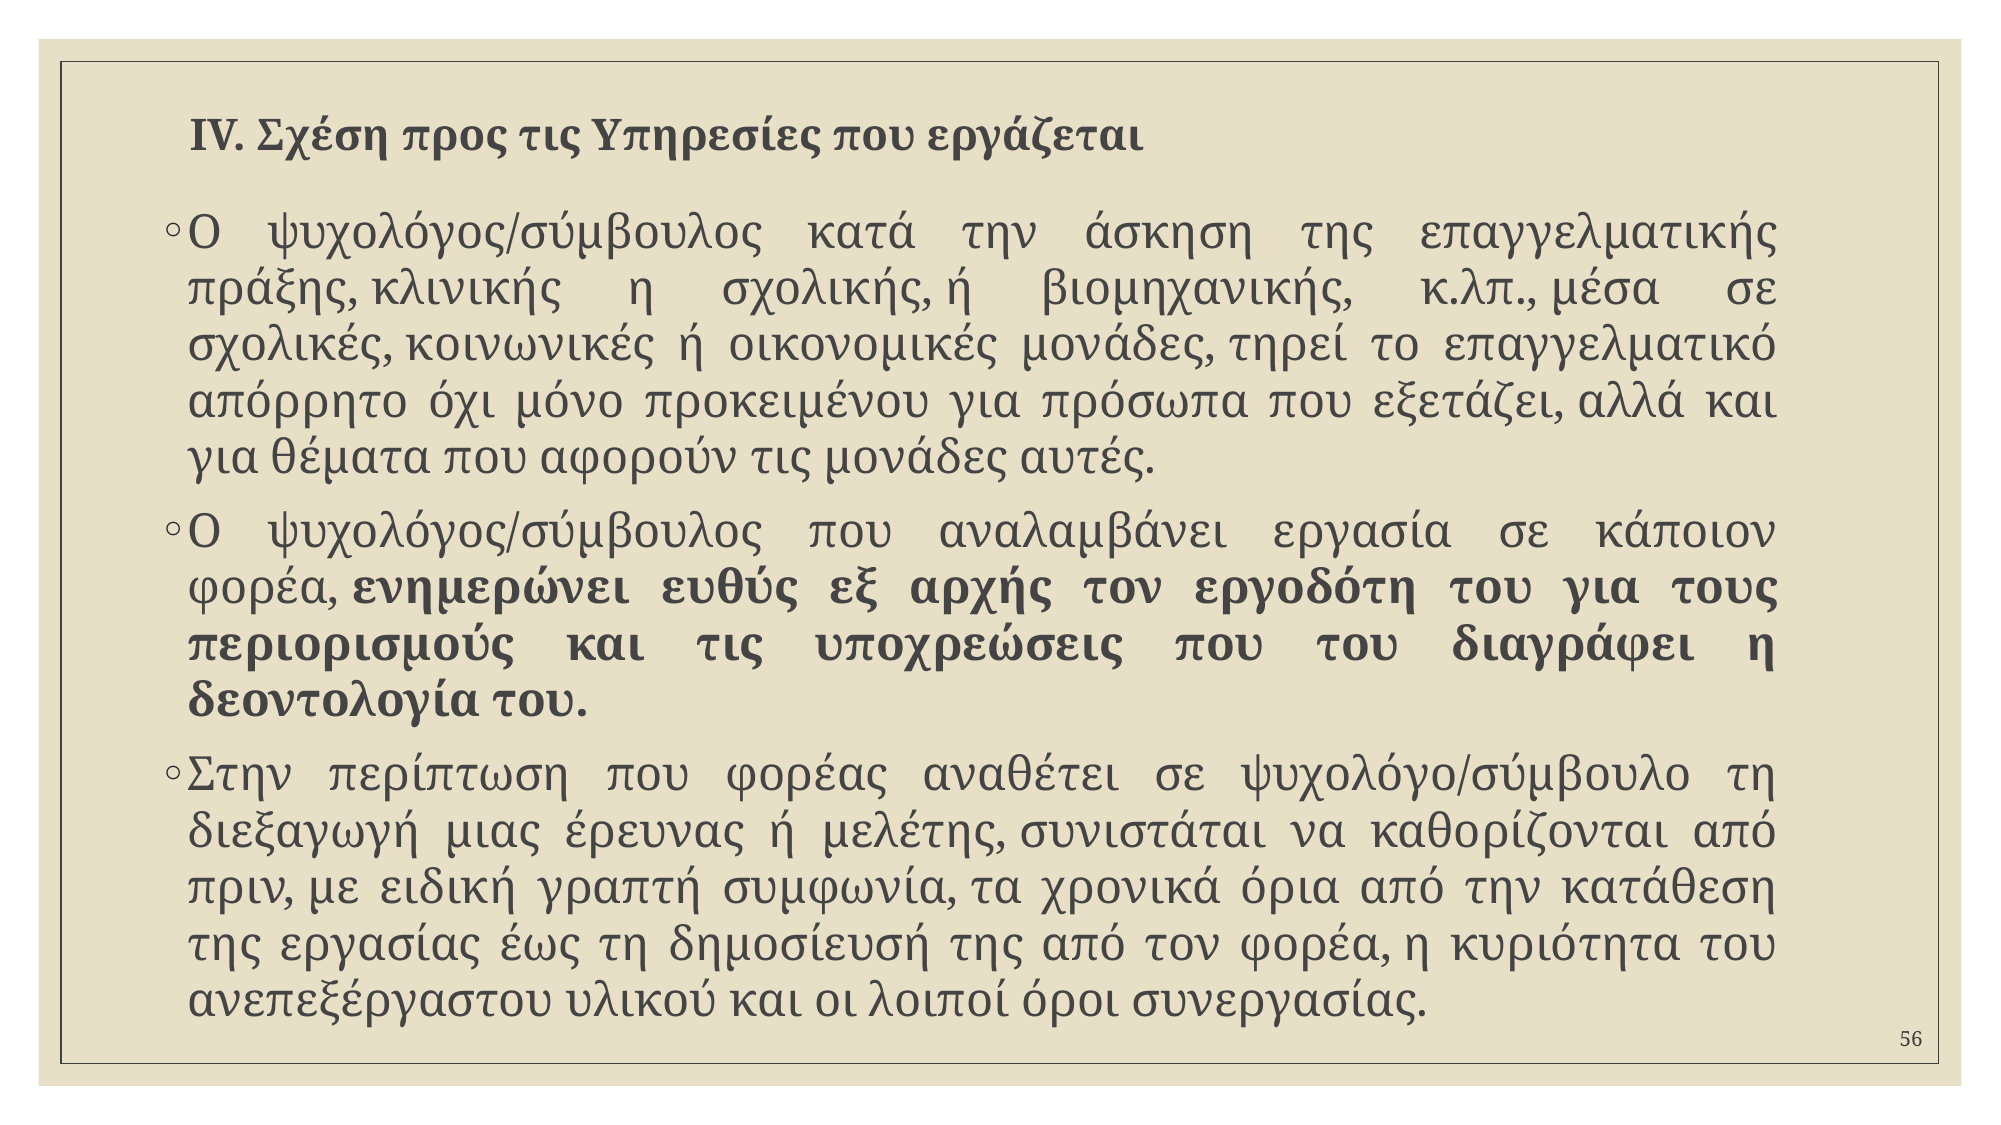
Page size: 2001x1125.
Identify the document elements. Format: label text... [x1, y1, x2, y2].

slide_number 56 [1697, 1019, 1938, 1062]
title IV. Σχέση προς τις Υπηρεσίες που εργάζεται [174, 105, 1825, 238]
list Ο ψυχολόγος/σύμβουλος κατά την άσκηση της επαγγελματικής πράξης, κλινικής η σχολικής, ή βιομηχανικής, κ.λπ., μέσα σε σχολικές, κοινωνικές ή οικονομικές μονάδες, τηρεί το επαγγελματικό απόρρητο όχι μόνο προκειμένου για πρόσωπα που εξετάζει, αλλά και για θέματα που αφορούν τις μονάδες αυτές. Ο ψυχολόγος/σύμβουλος που αναλαμβάνει εργασία σε κάποιον φορέα, ενημερώνει ευθύς εξ αρχής τον εργοδότη του για τους περιορισμούς και τις υποχρεώσεις που του διαγράφει η δεοντολογία του. Στην περίπτωση που φορέας αναθέτει σε ψυχολόγο/σύμβουλο τη διεξαγωγή μιας έρευνας ή μελέτης, συνιστάται να καθορίζονται από πριν, με ειδική γραπτή συμφωνία, τα χρονικά όρια από την κατάθεση της εργασίας έως τη δημοσίευσή της από τον φορέα, η κυριότητα του ανεπεξέργαστου υλικού και οι λοιποί όροι συνεργασίας. [144, 193, 1795, 1043]
